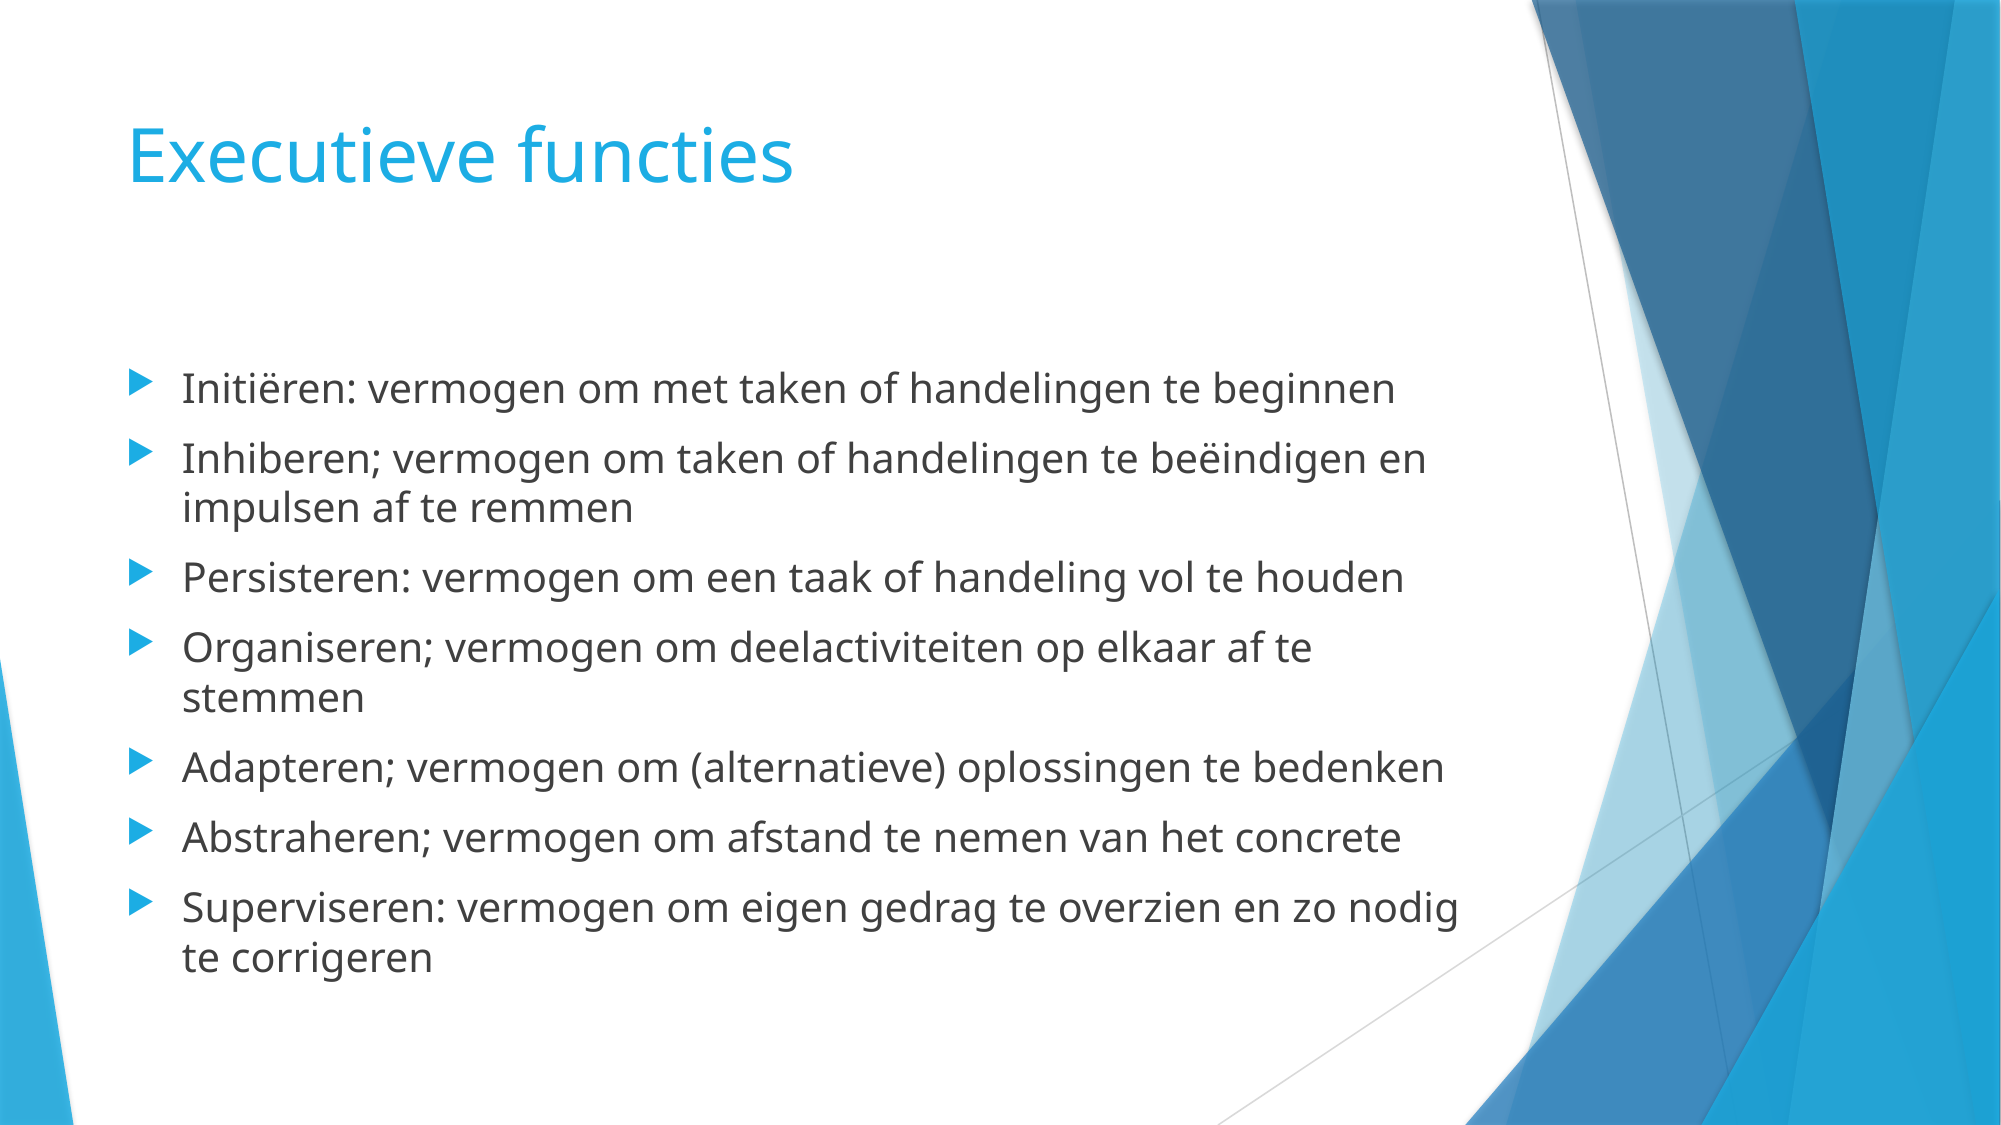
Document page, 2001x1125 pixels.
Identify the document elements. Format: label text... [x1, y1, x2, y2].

list Initiëren: vermogen om met taken of handelingen te beginnen Inhiberen; vermogen om taken of handelingen te beëindigen en impulsen af te remmen Persisteren: vermogen om een taak of handeling vol te houden Organiseren; vermogen om deelactiviteiten op elkaar af te stemmen Adapteren; vermogen om (alternatieve) oplossingen te bedenken Abstraheren; vermogen om afstand te nemen van het concrete Superviseren: vermogen om eigen gedrag te overzien en zo nodig te corrigeren [111, 354, 1522, 992]
title Executieve functies [111, 99, 1522, 317]
